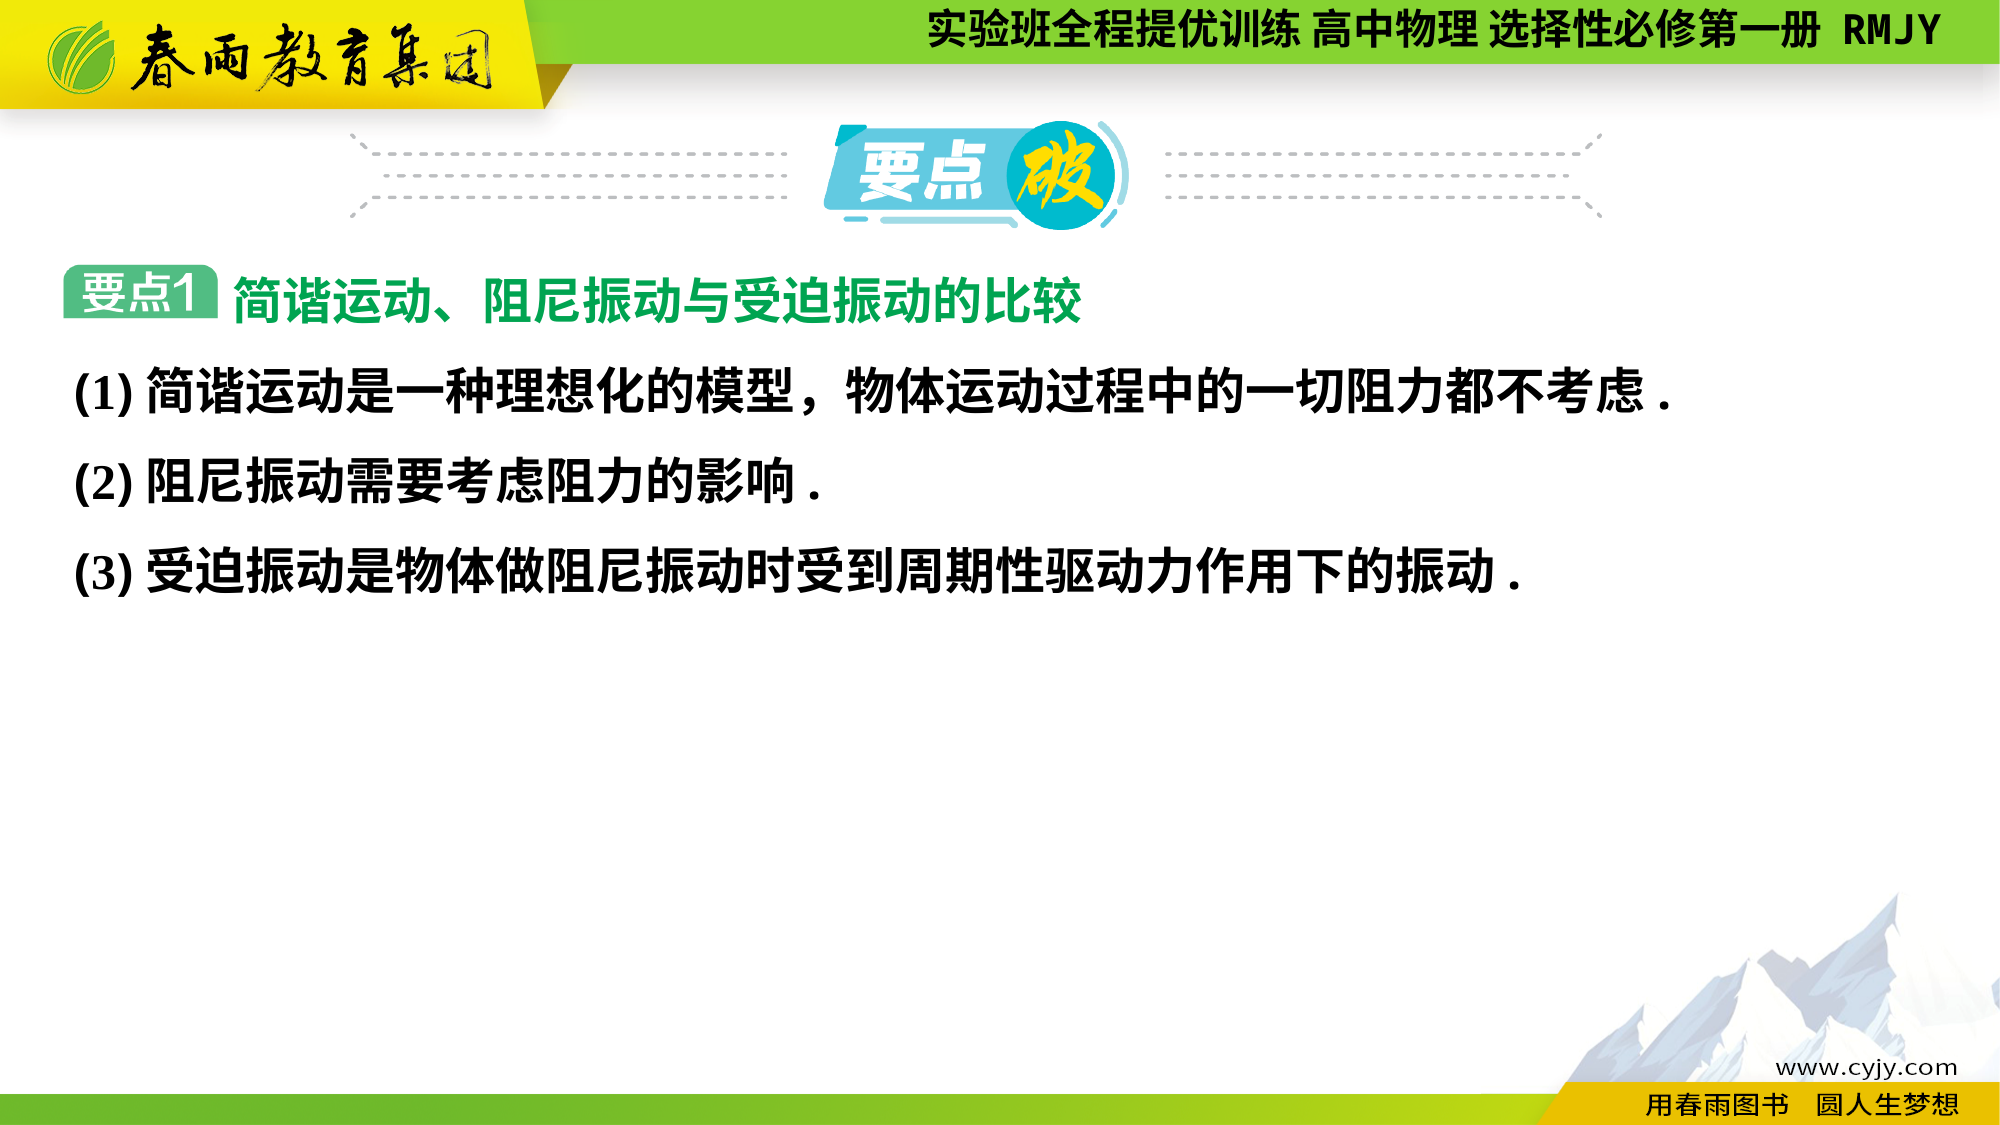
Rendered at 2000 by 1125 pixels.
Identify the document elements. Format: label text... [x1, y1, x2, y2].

picture [0, 0, 2000, 1125]
list 简谐运动、阻尼振动与受迫振动的比较 (1)简谐运动是一种理想化的模型，物体运动过程中的一切阻力都不考虑. (2)阻尼振动需要考虑阻力的影响. (3)受迫振动是物体做阻尼振动时受到周期性驱动力作用下的振动. [59, 231, 1944, 599]
